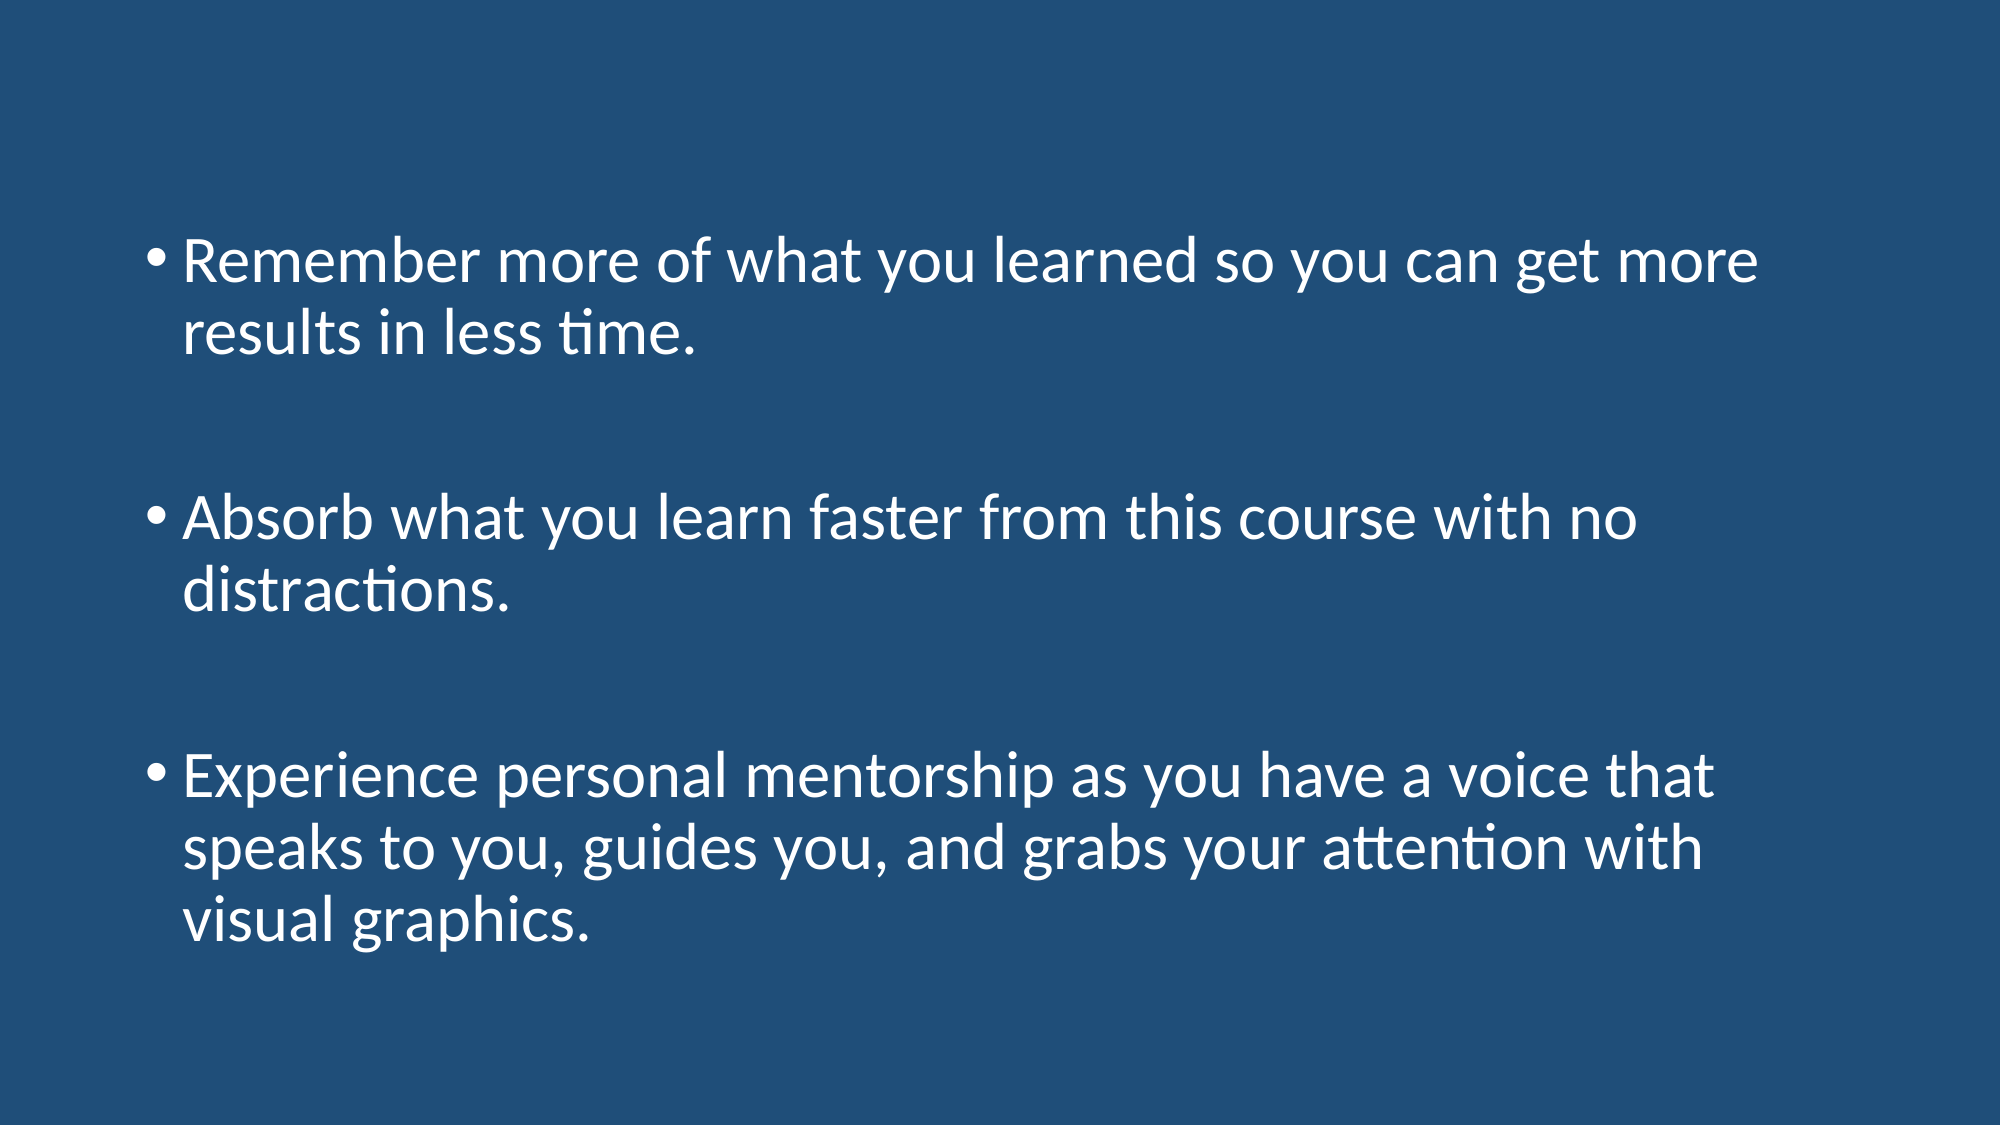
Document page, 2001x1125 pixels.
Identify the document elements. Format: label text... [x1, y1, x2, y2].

list Remember more of what you learned so you can get more results in less time. Absorb what you learn faster from this course with no distractions. Experience personal mentorship as you have a voice that speaks to you, guides you, and grabs your attention with visual graphics. [129, 217, 1855, 1011]
